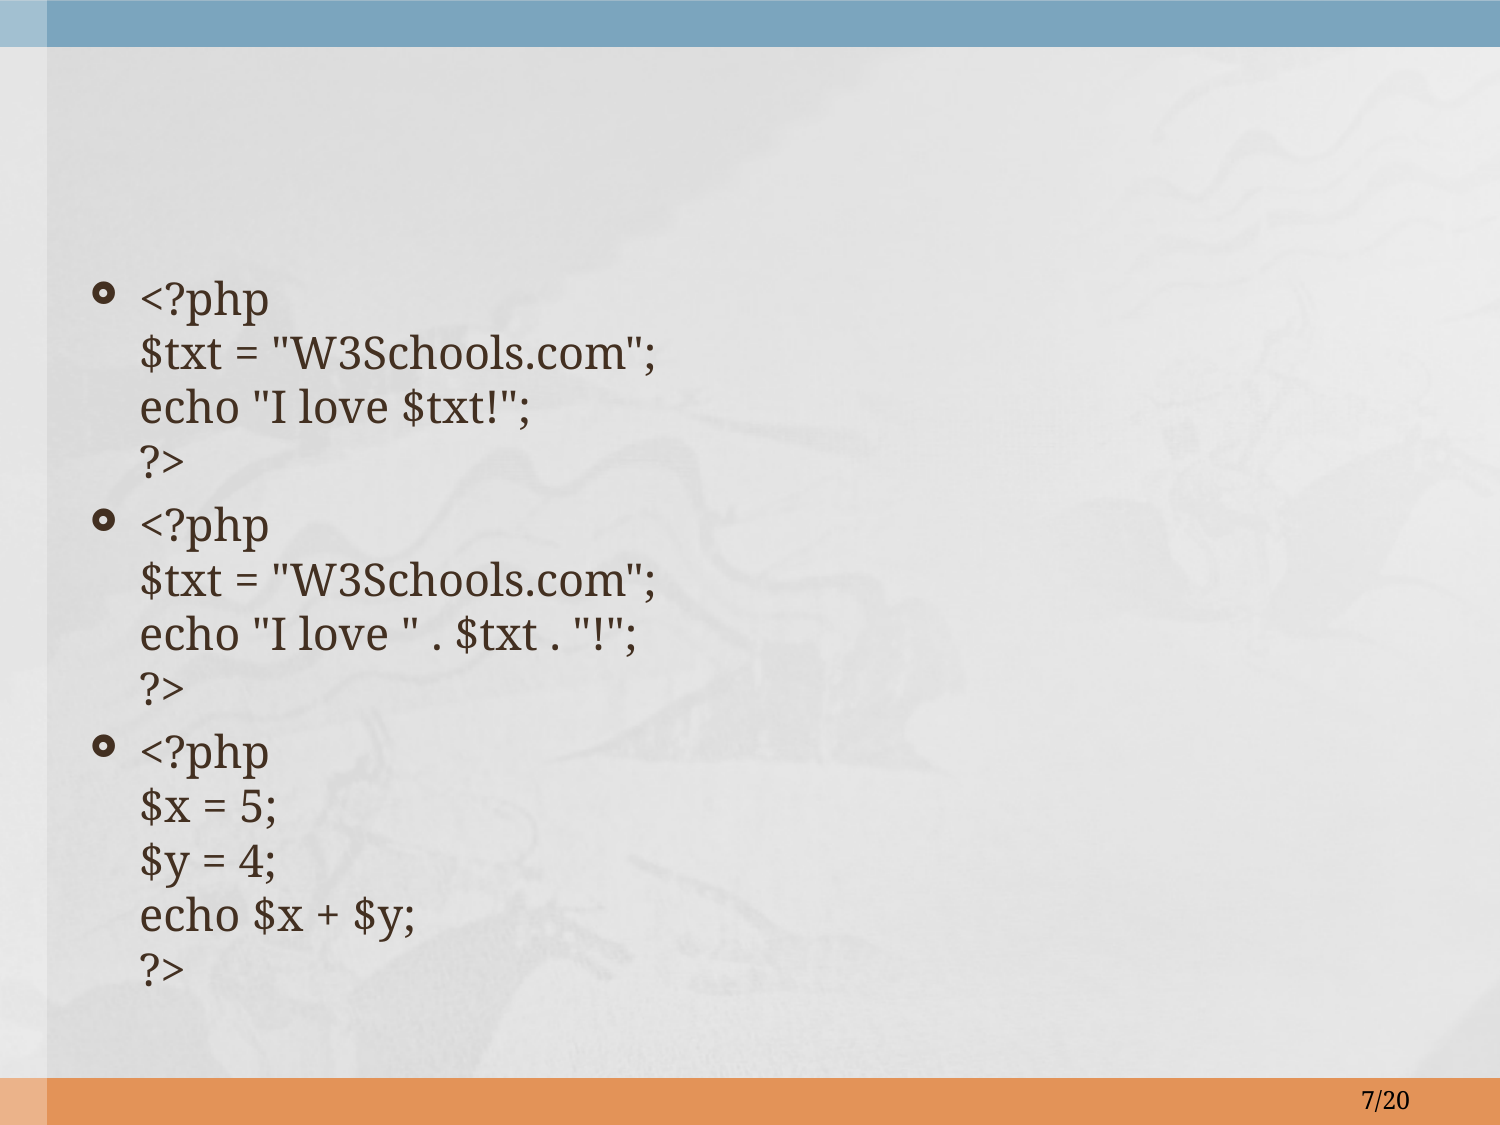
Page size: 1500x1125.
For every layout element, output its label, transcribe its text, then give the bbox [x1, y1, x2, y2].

list <?php $txt = "W3Schools.com"; echo "I love $txt!"; ?> <?php $txt = "W3Schools.com"; echo "I love " . $txt . "!"; ?> <?php $x = 5; $y = 4; echo $x + $y; ?> [75, 262, 1425, 1005]
slide_number 7/20 [1074, 1078, 1425, 1125]
